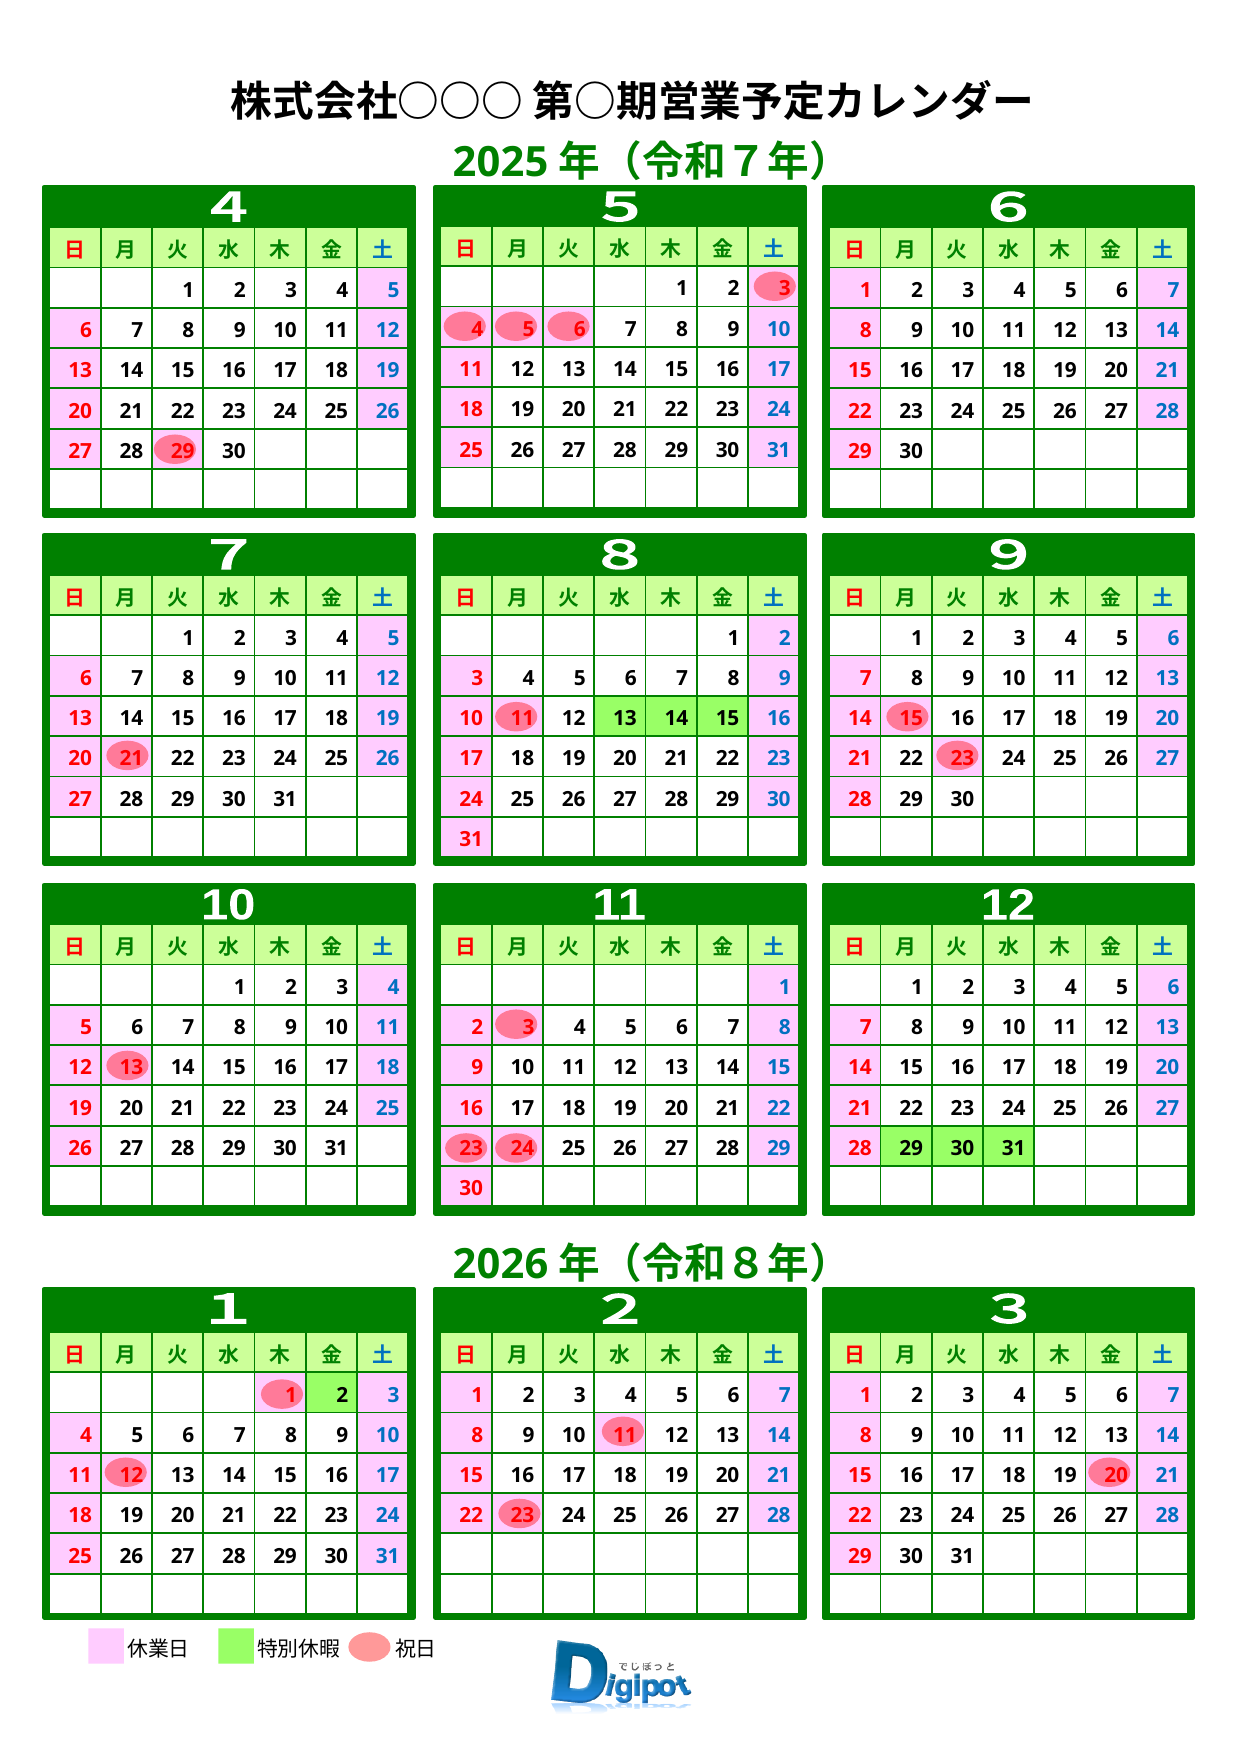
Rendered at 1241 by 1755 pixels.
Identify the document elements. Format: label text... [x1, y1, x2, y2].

text_box [260, 1379, 304, 1409]
table_cell 12 [544, 697, 593, 735]
table_header 日 [50, 925, 100, 964]
table_header 土 [358, 228, 407, 267]
table_cell 17 [307, 1046, 356, 1084]
table_cell 19 [358, 697, 407, 735]
table_cell 27 [1138, 1086, 1187, 1125]
table_cell [749, 818, 798, 856]
table_cell 29 [698, 777, 747, 816]
table_header 水 [595, 1333, 645, 1371]
table_cell 14 [830, 1046, 880, 1084]
table_cell [646, 468, 696, 507]
table_cell 30 [933, 1127, 982, 1165]
table_cell 28 [204, 1534, 254, 1573]
table_header 金 [1086, 228, 1136, 267]
table_cell [358, 777, 407, 816]
text_box [44, 884, 414, 1214]
table_cell 23 [933, 1086, 982, 1125]
table_cell [50, 965, 100, 1004]
table_cell 21 [646, 737, 696, 776]
table_cell [544, 468, 593, 507]
table_cell [544, 1167, 593, 1205]
table_header 木 [255, 925, 305, 964]
text_box [153, 434, 197, 464]
table_cell 2 [307, 1373, 356, 1412]
table_header 金 [307, 576, 356, 614]
table_cell [595, 818, 645, 856]
table_cell 20 [595, 737, 645, 776]
table_cell [984, 1534, 1033, 1573]
table_cell 6 [50, 656, 100, 695]
table_cell 7 [595, 307, 645, 346]
table_cell 30 [749, 777, 798, 816]
table_cell 12 [1086, 1006, 1136, 1044]
table_header 月 [881, 925, 931, 964]
table_cell [749, 468, 798, 507]
table_header 土 [358, 925, 407, 964]
table_cell 21 [830, 1086, 880, 1125]
table_cell 17 [933, 1454, 982, 1492]
table_cell 5 [493, 307, 542, 346]
table_cell 9 [881, 309, 931, 347]
table_header 木 [255, 1333, 305, 1371]
table_cell 3 [544, 1373, 593, 1412]
table_cell [595, 965, 645, 1004]
table_cell 8 [441, 1413, 491, 1452]
table_cell 7 [102, 656, 151, 695]
table_cell 6 [1086, 268, 1136, 307]
table_cell 31 [984, 1127, 1033, 1165]
table_cell [50, 1167, 100, 1205]
table_cell [102, 1575, 151, 1613]
table_cell 16 [749, 697, 798, 735]
table_cell 17 [493, 1086, 542, 1125]
text_box [824, 1288, 1194, 1618]
table_cell 5 [102, 1413, 151, 1452]
table_cell 28 [830, 1127, 880, 1165]
table_cell 26 [50, 1127, 100, 1165]
table_cell 31 [441, 818, 491, 856]
table_cell 2 [493, 1373, 542, 1412]
table_header 木 [646, 925, 696, 964]
table_cell [493, 1575, 542, 1613]
table_header 土 [1138, 228, 1187, 267]
table_cell 29 [830, 1534, 880, 1573]
table_cell 13 [646, 1046, 696, 1084]
table_cell 28 [595, 428, 645, 467]
table_header 水 [204, 228, 254, 267]
table_cell [255, 818, 305, 856]
table_cell 22 [749, 1086, 798, 1125]
table_cell 20 [646, 1086, 696, 1125]
table_cell [646, 1534, 696, 1573]
table_cell 27 [595, 777, 645, 816]
table_cell 16 [698, 348, 747, 386]
table_cell 25 [984, 389, 1033, 428]
table_cell [153, 1575, 202, 1613]
table_cell [1035, 1575, 1085, 1613]
table_cell 25 [1035, 1086, 1085, 1125]
table_header 金 [307, 1333, 356, 1371]
table_cell 1 [830, 268, 880, 307]
table_cell [1035, 777, 1085, 816]
table_cell [307, 777, 356, 816]
table_cell 30 [881, 1534, 931, 1573]
table_cell 15 [153, 697, 202, 735]
table_cell 1 [153, 268, 202, 307]
table_cell 15 [698, 697, 747, 735]
table_cell 8 [204, 1006, 254, 1044]
table_header 月 [881, 228, 931, 267]
table_cell 9 [255, 1006, 305, 1044]
table_cell 3 [255, 268, 305, 307]
table_cell 8 [255, 1413, 305, 1452]
table_cell [698, 468, 747, 507]
table_header 土 [749, 925, 798, 964]
table_header 金 [698, 1333, 747, 1371]
table_header 土 [1138, 925, 1187, 964]
table_cell 14 [1138, 1413, 1187, 1452]
table_header 火 [933, 1333, 982, 1371]
table_header 水 [984, 576, 1033, 614]
table_cell [830, 616, 880, 655]
table_cell 24 [984, 1086, 1033, 1125]
table_cell 12 [358, 656, 407, 695]
table_header 土 [749, 227, 798, 265]
table_cell [646, 616, 696, 655]
table_header 水 [984, 228, 1033, 267]
table_cell 5 [646, 1373, 696, 1412]
table_cell 23 [749, 737, 798, 776]
table_cell 15 [255, 1454, 305, 1492]
table_cell 4 [984, 1373, 1033, 1412]
table_cell 26 [358, 737, 407, 776]
table_cell 28 [102, 430, 151, 468]
table_cell 16 [204, 349, 254, 387]
text_box [435, 187, 805, 516]
table_cell [255, 1575, 305, 1613]
table_cell 26 [544, 777, 593, 816]
table_cell 13 [50, 349, 100, 387]
table_cell 2 [933, 616, 982, 655]
table_cell 5 [1035, 268, 1085, 307]
table_cell 3 [441, 656, 491, 695]
table_cell [646, 1167, 696, 1205]
table_cell 21 [102, 389, 151, 428]
table_header 木 [1035, 228, 1085, 267]
text_box [88, 1628, 112, 1664]
table_cell 9 [307, 1413, 356, 1452]
table_cell 19 [544, 737, 593, 776]
table_cell 28 [153, 1127, 202, 1165]
table_cell 16 [493, 1454, 542, 1492]
table_cell [646, 818, 696, 856]
text_box 祝日 [380, 1628, 452, 1669]
table_cell 1 [698, 616, 747, 655]
table_cell 13 [1138, 1006, 1187, 1044]
table_cell 27 [50, 430, 100, 468]
table_cell 12 [493, 348, 542, 386]
table_cell 1 [255, 1373, 305, 1412]
table_cell 29 [204, 1127, 254, 1165]
table_cell 14 [830, 697, 880, 735]
table_cell 24 [307, 1086, 356, 1125]
table_cell 6 [595, 656, 645, 695]
table_cell 11 [441, 348, 491, 386]
table_cell 30 [307, 1534, 356, 1573]
table_cell 14 [102, 349, 151, 387]
table_cell 1 [441, 1373, 491, 1412]
table_cell 6 [698, 1373, 747, 1412]
table_cell [50, 268, 100, 307]
table_cell 23 [881, 1494, 931, 1532]
table_cell 5 [1086, 616, 1136, 655]
table_cell 4 [544, 1006, 593, 1044]
table_cell 12 [50, 1046, 100, 1084]
table_cell 25 [595, 1494, 645, 1532]
table_cell [153, 1373, 202, 1412]
table_cell 5 [595, 1006, 645, 1044]
table_cell 3 [358, 1373, 407, 1412]
text_box [495, 1009, 538, 1039]
table_cell 18 [595, 1454, 645, 1492]
table_header 金 [1086, 576, 1136, 614]
table_cell 5 [50, 1006, 100, 1044]
table_cell 27 [1086, 1494, 1136, 1532]
table_cell 2 [881, 268, 931, 307]
table_cell 18 [50, 1494, 100, 1532]
table_cell [153, 818, 202, 856]
table_header 水 [204, 1333, 254, 1371]
table_cell 16 [204, 697, 254, 735]
table_cell [204, 1575, 254, 1613]
table_cell 18 [1035, 1046, 1085, 1084]
table_cell [358, 1127, 407, 1165]
table_cell 14 [595, 348, 645, 386]
table_cell 10 [358, 1413, 407, 1452]
table_cell 8 [881, 1006, 931, 1044]
table_cell 5 [544, 656, 593, 695]
table_cell [441, 1575, 491, 1613]
table_cell 27 [153, 1534, 202, 1573]
table_cell 4 [1035, 616, 1085, 655]
table_cell 23 [204, 389, 254, 428]
table_cell 19 [646, 1454, 696, 1492]
table_cell 26 [102, 1534, 151, 1573]
table_cell 29 [881, 777, 931, 816]
table_cell 19 [102, 1494, 151, 1532]
table_cell 31 [358, 1534, 407, 1573]
table_header 金 [698, 576, 747, 614]
table_header 火 [933, 925, 982, 964]
table_cell 25 [1035, 737, 1085, 776]
table_cell 19 [493, 388, 542, 426]
table_cell 3 [255, 616, 305, 655]
table_cell 29 [153, 777, 202, 816]
table_cell [1086, 1167, 1136, 1205]
table_cell 4 [50, 1413, 100, 1452]
table_cell 5 [1035, 1373, 1085, 1412]
table_header 火 [153, 576, 202, 614]
table_cell [1035, 818, 1085, 856]
table_cell 27 [102, 1127, 151, 1165]
table_cell [1138, 470, 1187, 508]
table_header 日 [830, 228, 880, 267]
table_cell 20 [1086, 1454, 1136, 1492]
table_cell 17 [933, 349, 982, 387]
table_cell 11 [1035, 1006, 1085, 1044]
table_cell 21 [830, 737, 880, 776]
table_cell 15 [441, 1454, 491, 1492]
table_cell 24 [544, 1494, 593, 1532]
table_cell 6 [1086, 1373, 1136, 1412]
table_cell 21 [204, 1494, 254, 1532]
table_cell 17 [255, 697, 305, 735]
table_cell 15 [153, 349, 202, 387]
table_cell 2 [881, 1373, 931, 1412]
table_cell 8 [830, 1413, 880, 1452]
table_cell [646, 1575, 696, 1613]
table_cell 18 [307, 697, 356, 735]
table_cell [307, 1167, 356, 1205]
table_cell 27 [698, 1494, 747, 1532]
table_cell [698, 1575, 747, 1613]
table_cell [933, 1167, 982, 1205]
table_cell 13 [102, 1046, 151, 1084]
table_cell 20 [1138, 1046, 1187, 1084]
table_cell [933, 1575, 982, 1613]
table_cell [1086, 1534, 1136, 1573]
table_cell 10 [441, 697, 491, 735]
table_cell 11 [544, 1046, 593, 1084]
table_cell [204, 470, 254, 508]
table_cell 28 [646, 777, 696, 816]
table_cell [933, 430, 982, 468]
table_cell 2 [441, 1006, 491, 1044]
table_cell [933, 818, 982, 856]
table_cell 9 [749, 656, 798, 695]
table_cell [1086, 818, 1136, 856]
table_cell 3 [984, 965, 1033, 1004]
table_cell 2 [255, 965, 305, 1004]
table_cell [255, 1167, 305, 1205]
table_cell 13 [1086, 1413, 1136, 1452]
table_cell 10 [255, 656, 305, 695]
table_cell 17 [544, 1454, 593, 1492]
table_header 木 [1035, 1333, 1085, 1371]
table_cell 11 [984, 309, 1033, 347]
table_cell 17 [441, 737, 491, 776]
table_header 月 [493, 925, 542, 964]
table_cell [307, 1575, 356, 1613]
table_cell 15 [204, 1046, 254, 1084]
table_cell 7 [204, 1413, 254, 1452]
table_cell 2 [933, 965, 982, 1004]
table_cell 5 [358, 268, 407, 307]
table_header 月 [102, 1333, 151, 1371]
table_cell [358, 1575, 407, 1613]
table_cell 24 [933, 389, 982, 428]
table_cell 2 [698, 267, 747, 306]
table_cell 25 [441, 428, 491, 467]
table_cell 16 [933, 697, 982, 735]
table_header 水 [204, 925, 254, 964]
table_header 火 [153, 925, 202, 964]
text_box [443, 311, 486, 341]
table_header 日 [50, 576, 100, 614]
table_cell [1035, 470, 1085, 508]
table_cell 26 [358, 389, 407, 428]
table_cell [1138, 1534, 1187, 1573]
table_cell 22 [646, 388, 696, 426]
table_cell 25 [544, 1127, 593, 1165]
table_cell [1035, 1127, 1085, 1165]
table_header 日 [50, 1333, 100, 1371]
table_cell 6 [50, 309, 100, 347]
table_header 日 [830, 576, 880, 614]
table_cell 30 [204, 777, 254, 816]
table_cell 11 [307, 309, 356, 347]
table_cell 11 [493, 697, 542, 735]
text_box [44, 187, 414, 516]
table_cell 30 [881, 430, 931, 468]
table_cell 19 [595, 1086, 645, 1125]
table_cell 7 [830, 656, 880, 695]
table_cell [1035, 430, 1085, 468]
table_cell [358, 430, 407, 468]
table_cell 31 [307, 1127, 356, 1165]
table_cell 21 [1138, 349, 1187, 387]
table_cell 21 [698, 1086, 747, 1125]
table_cell 25 [984, 1494, 1033, 1532]
table_cell 23 [255, 1086, 305, 1125]
table_cell 11 [595, 1413, 645, 1452]
table_cell 1 [153, 616, 202, 655]
table_cell 28 [1138, 1494, 1187, 1532]
table_cell [50, 616, 100, 655]
table_cell [749, 1167, 798, 1205]
text_box [936, 740, 979, 771]
table_cell [595, 267, 645, 306]
table_cell 16 [881, 349, 931, 387]
table_cell 15 [830, 349, 880, 387]
table_cell 26 [1035, 389, 1085, 428]
table_cell 17 [255, 349, 305, 387]
table_cell 22 [204, 1086, 254, 1125]
table_cell 13 [1086, 309, 1136, 347]
table_cell [984, 430, 1033, 468]
table_cell [544, 267, 593, 306]
table_header 土 [749, 1333, 798, 1371]
table_cell 9 [881, 1413, 931, 1452]
table_cell [698, 818, 747, 856]
table_cell 6 [153, 1413, 202, 1452]
table_cell 14 [102, 697, 151, 735]
table_cell [1138, 1127, 1187, 1165]
table_cell 9 [698, 307, 747, 346]
table_header 水 [984, 1333, 1033, 1371]
table_cell [1138, 1575, 1187, 1613]
table_cell [830, 818, 880, 856]
text_box [435, 1288, 805, 1618]
table_cell [984, 470, 1033, 508]
table_cell 25 [493, 777, 542, 816]
table_cell 20 [50, 737, 100, 776]
table_cell [749, 1534, 798, 1573]
table_cell [1086, 1127, 1136, 1165]
table_header 土 [1138, 1333, 1187, 1371]
table_cell 15 [881, 1046, 931, 1084]
table_cell 9 [204, 656, 254, 695]
table_cell 13 [595, 697, 645, 735]
table_cell 20 [102, 1086, 151, 1125]
table_cell 11 [358, 1006, 407, 1044]
table_cell 10 [493, 1046, 542, 1084]
table_cell 5 [358, 616, 407, 655]
table_cell 23 [204, 737, 254, 776]
table_cell 30 [255, 1127, 305, 1165]
text_box [104, 1457, 147, 1488]
text_box [348, 1632, 380, 1662]
table_cell 1 [830, 1373, 880, 1412]
table_cell 3 [933, 268, 982, 307]
table_cell 8 [830, 309, 880, 347]
table_cell [441, 267, 491, 306]
table_cell 2 [204, 616, 254, 655]
table_cell [1138, 777, 1187, 816]
table_cell [749, 1575, 798, 1613]
table_cell 26 [493, 428, 542, 467]
table_header 火 [933, 228, 982, 267]
table_cell 19 [1035, 1454, 1085, 1492]
table_cell 5 [1086, 965, 1136, 1004]
table_cell 18 [1035, 697, 1085, 735]
table_cell 9 [933, 656, 982, 695]
text_box [44, 1288, 414, 1618]
table_cell 21 [1138, 1454, 1187, 1492]
table_cell 29 [881, 1127, 931, 1165]
table_cell 14 [153, 1046, 202, 1084]
text_box [547, 311, 590, 341]
table_cell 21 [102, 737, 151, 776]
table_cell 9 [441, 1046, 491, 1084]
table_cell 22 [698, 737, 747, 776]
text_box [445, 1133, 488, 1163]
table_cell 20 [544, 388, 593, 426]
table_cell 25 [358, 1086, 407, 1125]
table_cell 8 [153, 309, 202, 347]
table_cell 25 [307, 737, 356, 776]
table_cell 13 [50, 697, 100, 735]
table_cell 8 [749, 1006, 798, 1044]
table_cell [595, 468, 645, 507]
table_cell [881, 1575, 931, 1613]
table_header 日 [441, 227, 491, 265]
table_header 木 [1035, 925, 1085, 964]
table_cell [984, 1575, 1033, 1613]
text_box 株式会社○○○ 第○期営業予定カレンダー [88, 78, 1164, 121]
table_cell [358, 1167, 407, 1205]
table_header 水 [595, 227, 645, 265]
table_cell 2 [204, 268, 254, 307]
table_cell 24 [358, 1494, 407, 1532]
table_cell 22 [881, 737, 931, 776]
table_cell 18 [544, 1086, 593, 1125]
table_cell 15 [749, 1046, 798, 1084]
text_box [106, 1050, 149, 1081]
table_cell 4 [984, 268, 1033, 307]
table_cell [595, 1534, 645, 1573]
table_cell [698, 1167, 747, 1205]
table_cell [493, 267, 542, 306]
text_box 2026年（令和８年） [88, 1240, 1164, 1284]
table_cell [153, 965, 202, 1004]
table_cell 30 [933, 777, 982, 816]
table_cell 4 [307, 268, 356, 307]
table_cell 20 [50, 389, 100, 428]
table_cell 11 [307, 656, 356, 695]
table_cell 19 [358, 349, 407, 387]
table_cell 31 [933, 1534, 982, 1573]
table_cell 12 [646, 1413, 696, 1452]
table_cell 19 [1086, 697, 1136, 735]
table_cell 25 [307, 389, 356, 428]
table_cell 8 [698, 656, 747, 695]
table_cell 14 [698, 1046, 747, 1084]
table_cell [50, 470, 100, 508]
table_header 水 [595, 925, 645, 964]
table_cell 12 [1035, 309, 1085, 347]
table_cell 31 [749, 428, 798, 467]
table_cell 29 [646, 428, 696, 467]
table_header 月 [102, 925, 151, 964]
table_header 日 [830, 1333, 880, 1371]
table_cell 1 [646, 267, 696, 306]
table_header 火 [153, 228, 202, 267]
table_cell 13 [153, 1454, 202, 1492]
table_cell [102, 268, 151, 307]
table_cell 22 [441, 1494, 491, 1532]
table_header 火 [544, 576, 593, 614]
table_cell [1138, 430, 1187, 468]
table_cell 6 [102, 1006, 151, 1044]
table_cell [646, 965, 696, 1004]
table_cell 29 [830, 430, 880, 468]
table_cell 11 [50, 1454, 100, 1492]
table_cell 22 [830, 1494, 880, 1532]
table_cell 6 [1138, 616, 1187, 655]
table_cell 17 [749, 348, 798, 386]
table_cell [493, 468, 542, 507]
table_header 木 [646, 576, 696, 614]
table_header 木 [255, 576, 305, 614]
table_cell 14 [749, 1413, 798, 1452]
text_box [218, 1628, 242, 1664]
table_cell 22 [881, 1086, 931, 1125]
text_box 特別休暇 [242, 1628, 377, 1669]
table_cell 10 [933, 1413, 982, 1452]
text_box [494, 311, 538, 341]
table_cell 22 [153, 389, 202, 428]
table_cell 3 [493, 1006, 542, 1044]
table_header 日 [50, 228, 100, 267]
table_cell 7 [698, 1006, 747, 1044]
table_cell [102, 818, 151, 856]
table_cell 28 [102, 777, 151, 816]
text_box [1088, 1457, 1131, 1488]
table_cell [698, 1534, 747, 1573]
table_cell [881, 470, 931, 508]
table_cell 16 [255, 1046, 305, 1084]
table_cell 20 [698, 1454, 747, 1492]
table_cell 18 [358, 1046, 407, 1084]
table_header 月 [493, 227, 542, 265]
table_cell 6 [646, 1006, 696, 1044]
table_cell [830, 965, 880, 1004]
table_cell 6 [1138, 965, 1187, 1004]
table_header 水 [204, 576, 254, 614]
table_cell 16 [881, 1454, 931, 1492]
table_cell 26 [1035, 1494, 1085, 1532]
table_header 水 [984, 925, 1033, 964]
table_cell 14 [646, 697, 696, 735]
table_cell [307, 818, 356, 856]
text_box [106, 740, 149, 771]
table_cell 8 [881, 656, 931, 695]
table_header 火 [544, 925, 593, 964]
table_cell [830, 470, 880, 508]
table_header 土 [1138, 576, 1187, 614]
table_cell [830, 1575, 880, 1613]
table_cell [881, 1167, 931, 1205]
table_cell 30 [204, 430, 254, 468]
table_cell 29 [153, 430, 202, 468]
table_cell 23 [307, 1494, 356, 1532]
table_cell [698, 965, 747, 1004]
table_cell [493, 1167, 542, 1205]
table_header 火 [544, 1333, 593, 1371]
table_cell 15 [646, 348, 696, 386]
table_cell 27 [50, 777, 100, 816]
table_cell 3 [933, 1373, 982, 1412]
table_cell [544, 818, 593, 856]
table_cell 14 [204, 1454, 254, 1492]
table_cell [255, 430, 305, 468]
table_cell 27 [1138, 737, 1187, 776]
table_header 月 [493, 1333, 542, 1371]
table_cell [153, 470, 202, 508]
table_cell [102, 470, 151, 508]
table_cell 3 [984, 616, 1033, 655]
table_header 金 [698, 227, 747, 265]
table_cell [307, 430, 356, 468]
table_cell 21 [749, 1454, 798, 1492]
table_cell [830, 1167, 880, 1205]
table_header 火 [544, 227, 593, 265]
table_header 月 [102, 576, 151, 614]
table_cell [441, 1534, 491, 1573]
table_cell 28 [749, 1494, 798, 1532]
table_cell 20 [1086, 349, 1136, 387]
text_box [753, 271, 796, 302]
table_cell 4 [358, 965, 407, 1004]
table_cell 13 [698, 1413, 747, 1452]
table_cell [595, 616, 645, 655]
table_header 月 [102, 228, 151, 267]
table_cell [358, 470, 407, 508]
table_cell [102, 616, 151, 655]
table_cell 27 [544, 428, 593, 467]
table_cell 12 [1086, 656, 1136, 695]
table_cell 24 [933, 1494, 982, 1532]
table_cell 24 [255, 737, 305, 776]
table_header 月 [881, 1333, 931, 1371]
table_cell 9 [493, 1413, 542, 1452]
table_header 月 [881, 576, 931, 614]
table_cell 17 [358, 1454, 407, 1492]
table_cell [493, 818, 542, 856]
table_cell 7 [1138, 268, 1187, 307]
table_header 土 [358, 576, 407, 614]
table_cell 30 [698, 428, 747, 467]
table_cell [544, 1534, 593, 1573]
table_header 火 [933, 576, 982, 614]
table_cell 22 [153, 737, 202, 776]
table_cell [544, 1575, 593, 1613]
table_cell [153, 1167, 202, 1205]
table_cell 18 [307, 349, 356, 387]
table_cell 16 [933, 1046, 982, 1084]
text_box [435, 884, 805, 1214]
table_header 金 [1086, 925, 1136, 964]
table_cell 28 [698, 1127, 747, 1165]
table_header 日 [441, 1333, 491, 1371]
table_cell [544, 616, 593, 655]
table_cell 4 [307, 616, 356, 655]
table_cell 28 [1138, 389, 1187, 428]
table_cell 16 [307, 1454, 356, 1492]
table_header 金 [307, 925, 356, 964]
table_cell [595, 1167, 645, 1205]
table_cell 17 [984, 697, 1033, 735]
table_cell [441, 616, 491, 655]
table_cell 29 [749, 1127, 798, 1165]
table_header 金 [698, 925, 747, 964]
table_cell 8 [153, 656, 202, 695]
table_cell 27 [646, 1127, 696, 1165]
table_cell 24 [749, 388, 798, 426]
table_cell [493, 616, 542, 655]
table_cell 9 [204, 309, 254, 347]
table_cell [1086, 777, 1136, 816]
table_cell 23 [698, 388, 747, 426]
table_cell [1086, 470, 1136, 508]
table_cell 18 [493, 737, 542, 776]
table_cell 6 [544, 307, 593, 346]
table_cell 13 [1138, 656, 1187, 695]
table_cell 4 [493, 656, 542, 695]
table_cell 3 [307, 965, 356, 1004]
table_cell [50, 818, 100, 856]
table_cell 12 [595, 1046, 645, 1084]
table_cell [255, 470, 305, 508]
table_cell 20 [1138, 697, 1187, 735]
table_cell 25 [50, 1534, 100, 1573]
table_cell 17 [984, 1046, 1033, 1084]
table_header 火 [153, 1333, 202, 1371]
table_cell 15 [830, 1454, 880, 1492]
table_cell 28 [830, 777, 880, 816]
table_cell 18 [984, 349, 1033, 387]
table_cell 10 [933, 309, 982, 347]
table_cell [1086, 430, 1136, 468]
table_cell 24 [441, 777, 491, 816]
table_cell 7 [749, 1373, 798, 1412]
table_cell 7 [153, 1006, 202, 1044]
table_cell [1138, 818, 1187, 856]
table_cell 4 [1035, 965, 1085, 1004]
table_cell [50, 1373, 100, 1412]
table_cell 26 [1086, 1086, 1136, 1125]
picture [550, 1640, 692, 1717]
table_cell 4 [595, 1373, 645, 1412]
table_cell 1 [204, 965, 254, 1004]
table_cell 10 [749, 307, 798, 346]
table_cell 16 [441, 1086, 491, 1125]
table_cell 19 [1035, 349, 1085, 387]
table_cell [1086, 1575, 1136, 1613]
table_cell [984, 1167, 1033, 1205]
table_cell 7 [102, 309, 151, 347]
table_cell 23 [441, 1127, 491, 1165]
table_cell 12 [358, 309, 407, 347]
table_cell [984, 818, 1033, 856]
table_cell 1 [881, 965, 931, 1004]
table_cell [102, 1373, 151, 1412]
table_cell 26 [595, 1127, 645, 1165]
table_cell [204, 818, 254, 856]
table_cell 2 [749, 616, 798, 655]
table_cell 18 [984, 1454, 1033, 1492]
table_cell 27 [1086, 389, 1136, 428]
text_box [495, 1133, 538, 1163]
table_cell 1 [881, 616, 931, 655]
table_cell 26 [1086, 737, 1136, 776]
text_box [435, 534, 805, 864]
table_cell 12 [102, 1454, 151, 1492]
table_cell 18 [441, 388, 491, 426]
text_box [824, 187, 1194, 516]
table_header 日 [441, 576, 491, 614]
table_cell 23 [493, 1494, 542, 1532]
table_header 月 [493, 576, 542, 614]
table_cell 21 [153, 1086, 202, 1125]
table_cell 10 [984, 656, 1033, 695]
table_header 日 [441, 925, 491, 964]
table_cell [204, 1167, 254, 1205]
table_cell 24 [255, 389, 305, 428]
table_cell 7 [646, 656, 696, 695]
table_cell [102, 1167, 151, 1205]
table_cell [50, 1575, 100, 1613]
table_cell [102, 965, 151, 1004]
table_header 金 [307, 228, 356, 267]
table_cell 10 [307, 1006, 356, 1044]
table_cell 21 [595, 388, 645, 426]
table_header 水 [595, 576, 645, 614]
table_cell 7 [830, 1006, 880, 1044]
table_cell [1035, 1534, 1085, 1573]
text_box [824, 884, 1194, 1214]
table_cell [204, 1373, 254, 1412]
table_cell [1138, 1167, 1187, 1205]
table_header 金 [1086, 1333, 1136, 1371]
table_cell 31 [255, 777, 305, 816]
table_cell [881, 818, 931, 856]
table_cell 22 [255, 1494, 305, 1532]
table_cell [493, 1534, 542, 1573]
table_cell 19 [50, 1086, 100, 1125]
text_box 休業日 [112, 1628, 226, 1669]
text_box [601, 1416, 644, 1447]
table_header 土 [358, 1333, 407, 1371]
text_box [495, 701, 538, 732]
table_cell 15 [881, 697, 931, 735]
table_cell 10 [255, 309, 305, 347]
table_cell 10 [544, 1413, 593, 1452]
table_cell 4 [441, 307, 491, 346]
table_cell 23 [933, 737, 982, 776]
table_cell [493, 965, 542, 1004]
table_cell 20 [153, 1494, 202, 1532]
table_cell [441, 965, 491, 1004]
text_box [824, 534, 1194, 864]
table_cell [358, 818, 407, 856]
table_cell [1035, 1167, 1085, 1205]
table_cell [307, 470, 356, 508]
table_header 木 [255, 228, 305, 267]
table_cell 9 [933, 1006, 982, 1044]
table_header 日 [830, 925, 880, 964]
table_header 木 [1035, 576, 1085, 614]
text_box [498, 1498, 541, 1529]
table_cell 19 [1086, 1046, 1136, 1084]
table_cell 10 [984, 1006, 1033, 1044]
table_cell [984, 777, 1033, 816]
table_cell 8 [646, 307, 696, 346]
table_cell [441, 468, 491, 507]
table_cell 26 [646, 1494, 696, 1532]
table_cell [544, 965, 593, 1004]
table_cell 11 [984, 1413, 1033, 1452]
text_box [44, 534, 414, 864]
table_cell 24 [984, 737, 1033, 776]
table_cell [933, 470, 982, 508]
table_cell 24 [493, 1127, 542, 1165]
table_cell 22 [830, 389, 880, 428]
table_cell 30 [441, 1167, 491, 1205]
table_header 土 [749, 576, 798, 614]
table_cell 13 [544, 348, 593, 386]
text_box 2025年（令和７年） [88, 138, 1164, 182]
table_cell 7 [1138, 1373, 1187, 1412]
text_box [886, 701, 929, 732]
table_cell [595, 1575, 645, 1613]
table_header 木 [646, 1333, 696, 1371]
table_cell 3 [749, 267, 798, 306]
table_cell 12 [1035, 1413, 1085, 1452]
table_cell 23 [881, 389, 931, 428]
table_cell 11 [1035, 656, 1085, 695]
table_cell 14 [1138, 309, 1187, 347]
table_header 木 [646, 227, 696, 265]
table_cell 1 [749, 965, 798, 1004]
table_cell 29 [255, 1534, 305, 1573]
